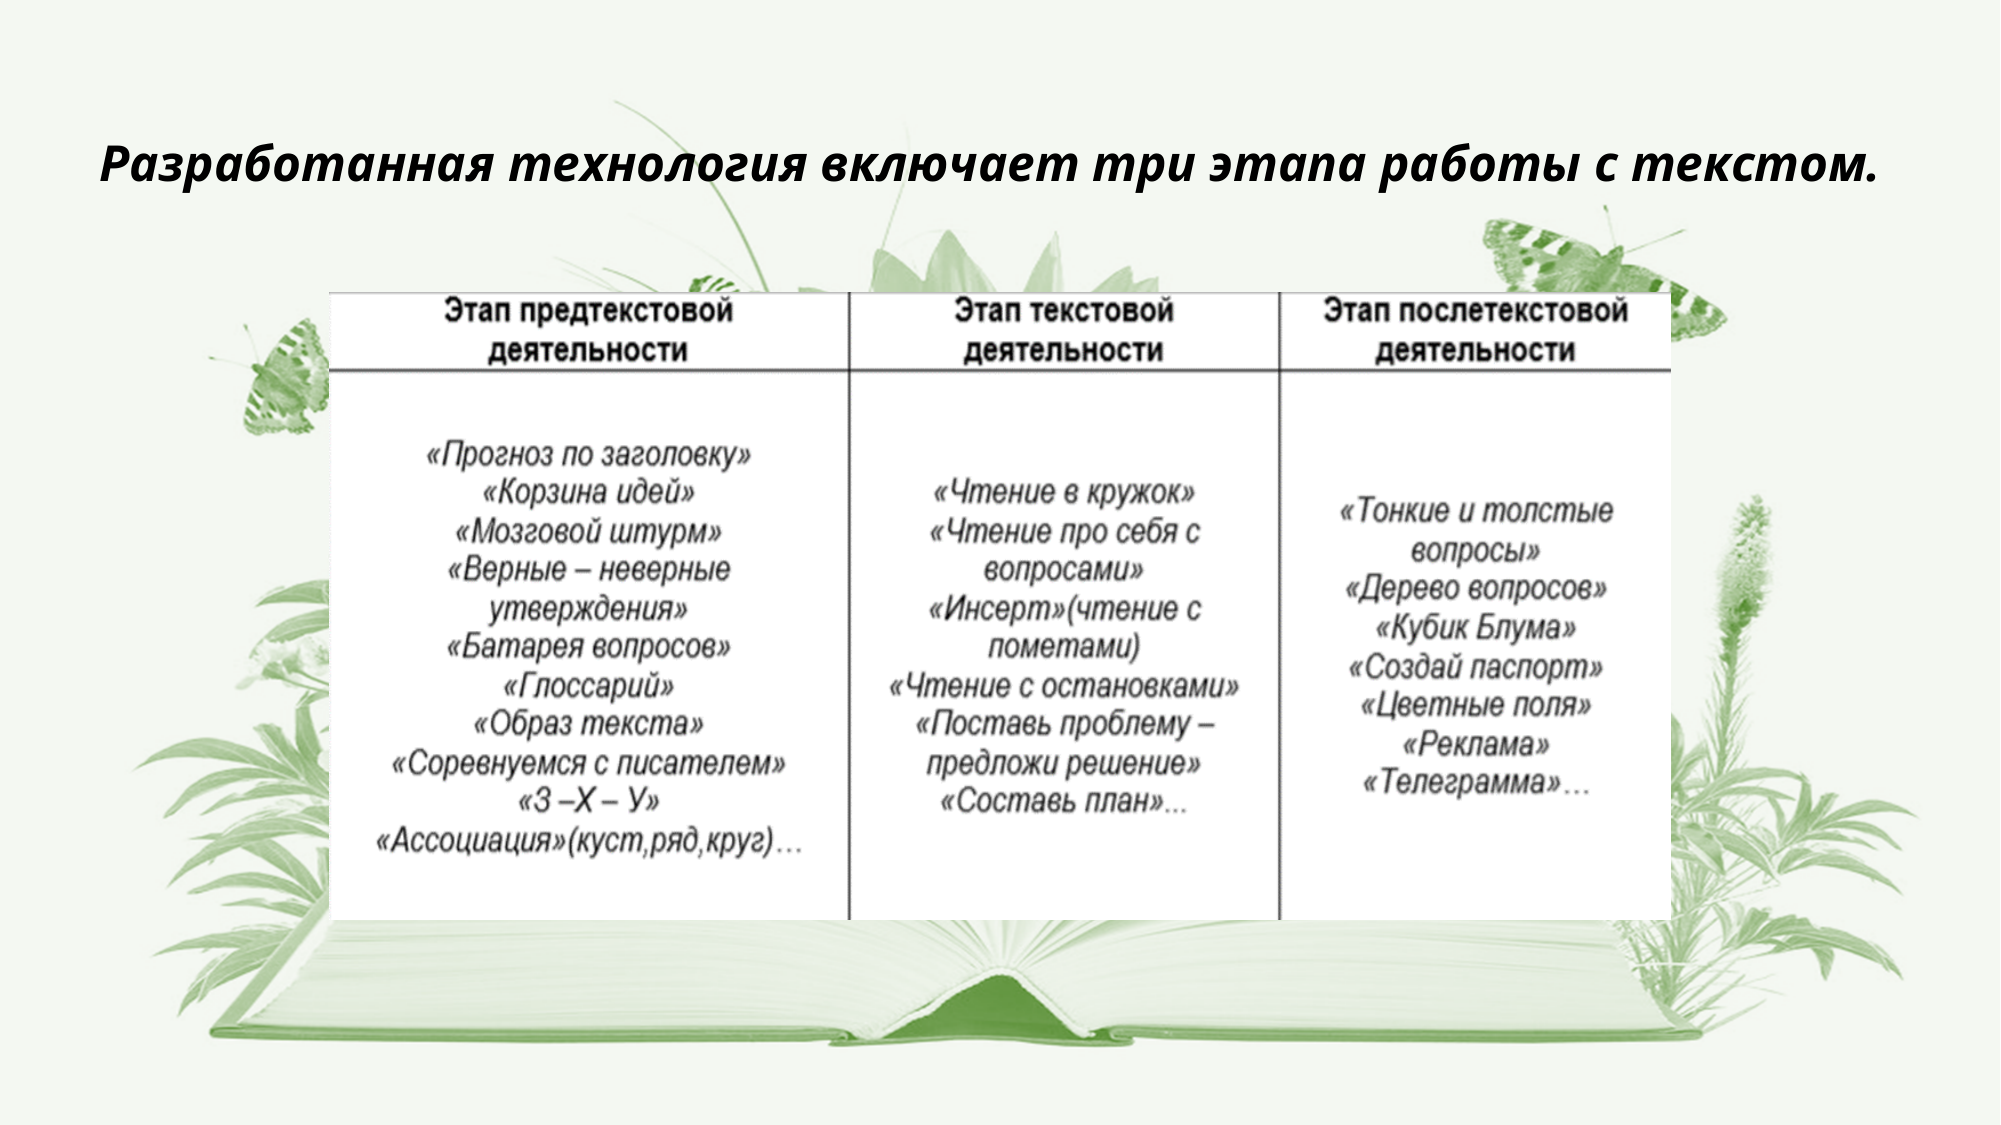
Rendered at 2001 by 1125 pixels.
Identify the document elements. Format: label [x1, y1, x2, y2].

list [329, 292, 1671, 920]
picture [0, 0, 2000, 1125]
